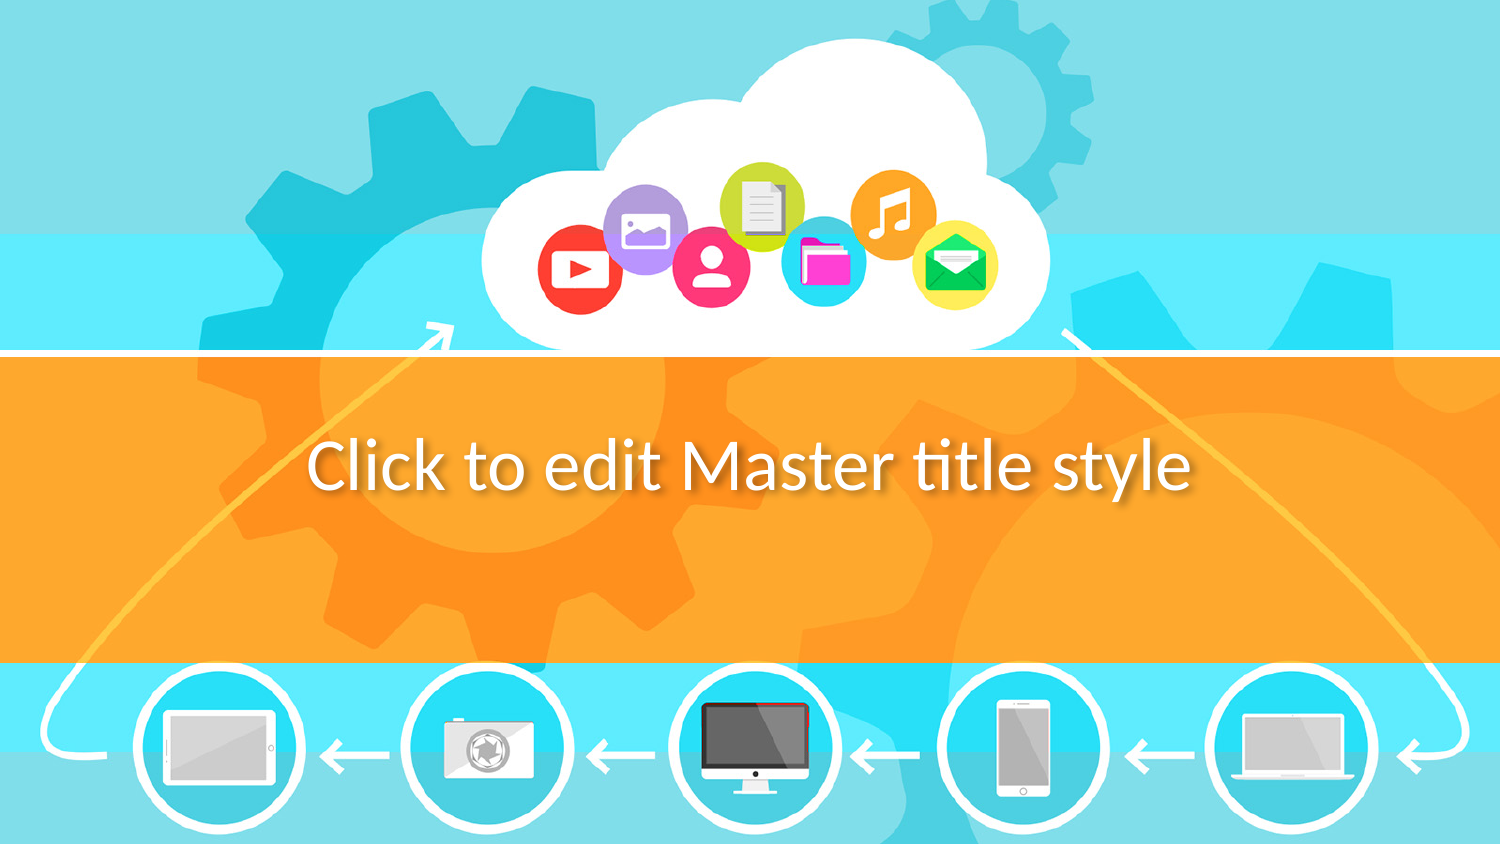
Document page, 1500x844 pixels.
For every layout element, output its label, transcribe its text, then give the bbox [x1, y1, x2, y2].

title Click to edit Master title style [73, 396, 1427, 524]
picture [0, 0, 1500, 844]
